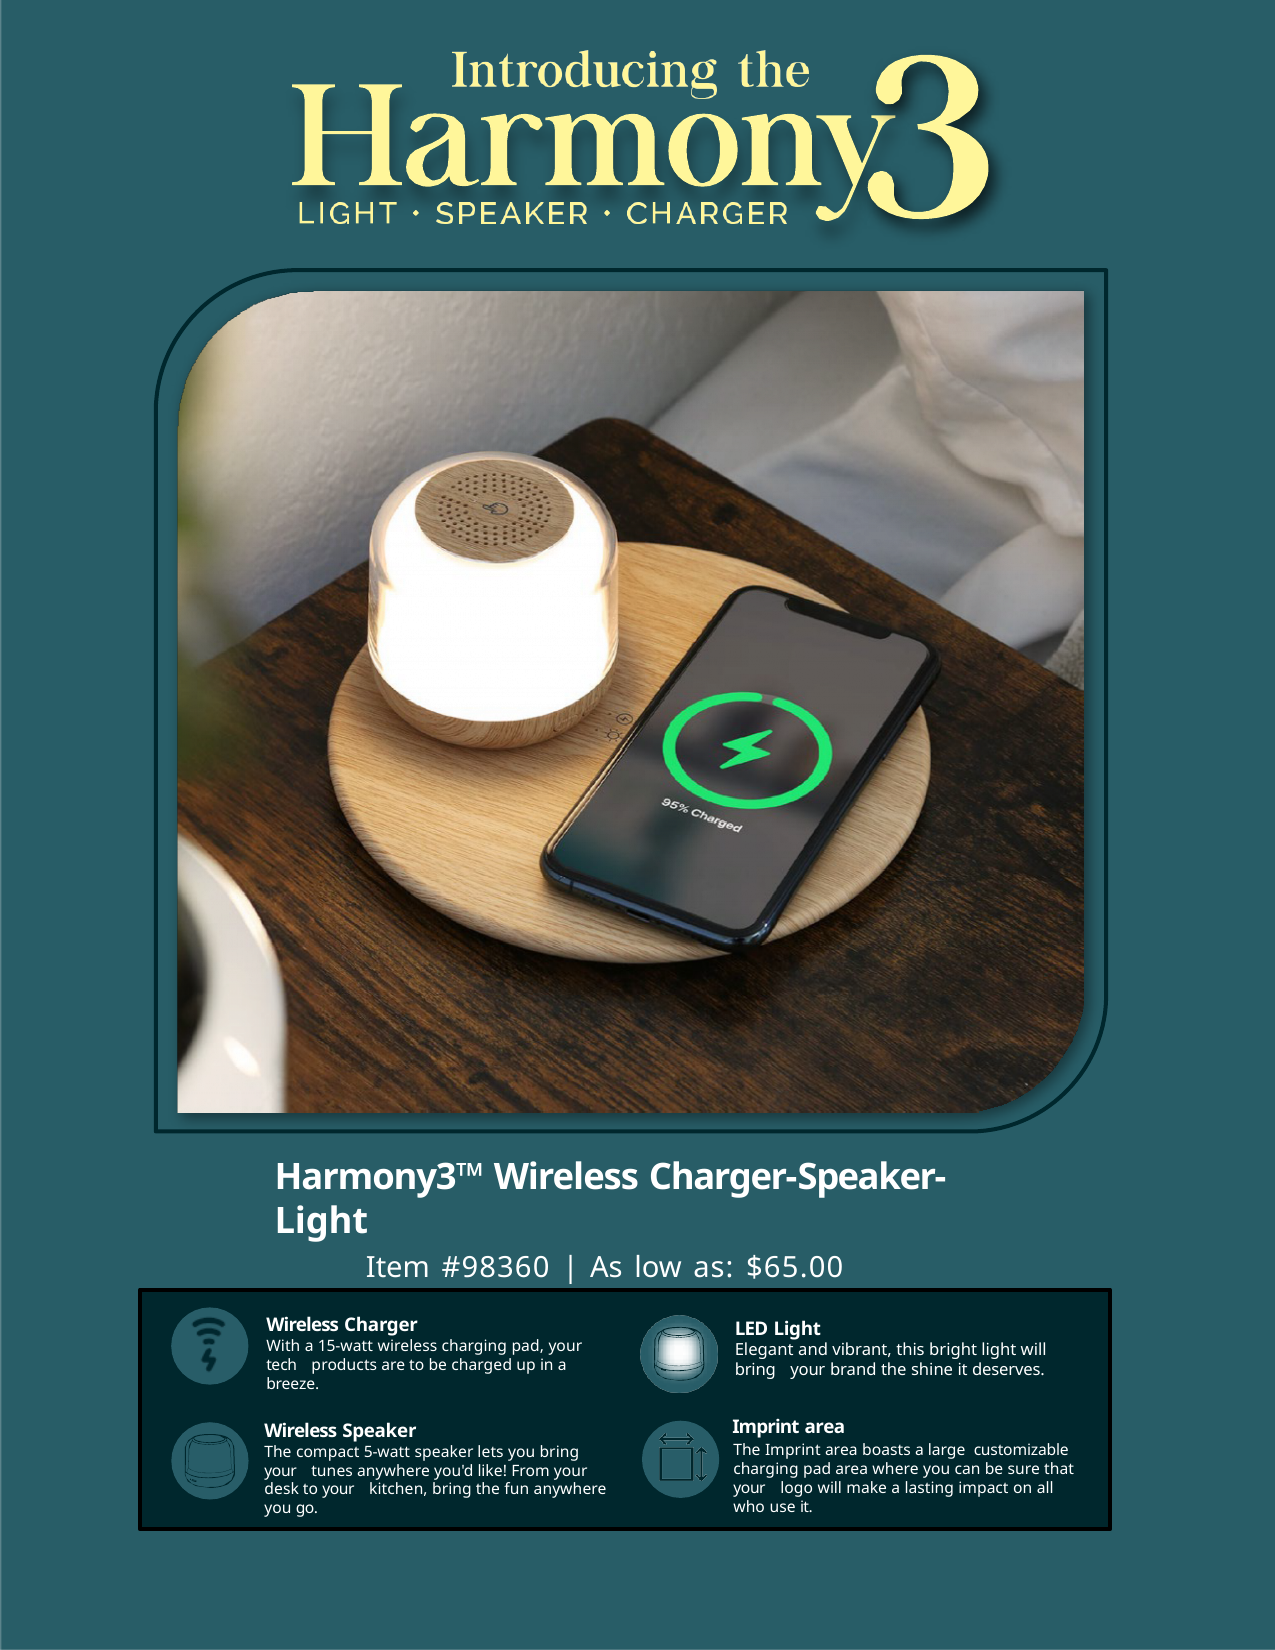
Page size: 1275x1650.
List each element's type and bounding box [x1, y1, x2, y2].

text_box [170, 1307, 720, 1500]
picture [0, 0, 1275, 1650]
text_box [137, 267, 1113, 1532]
